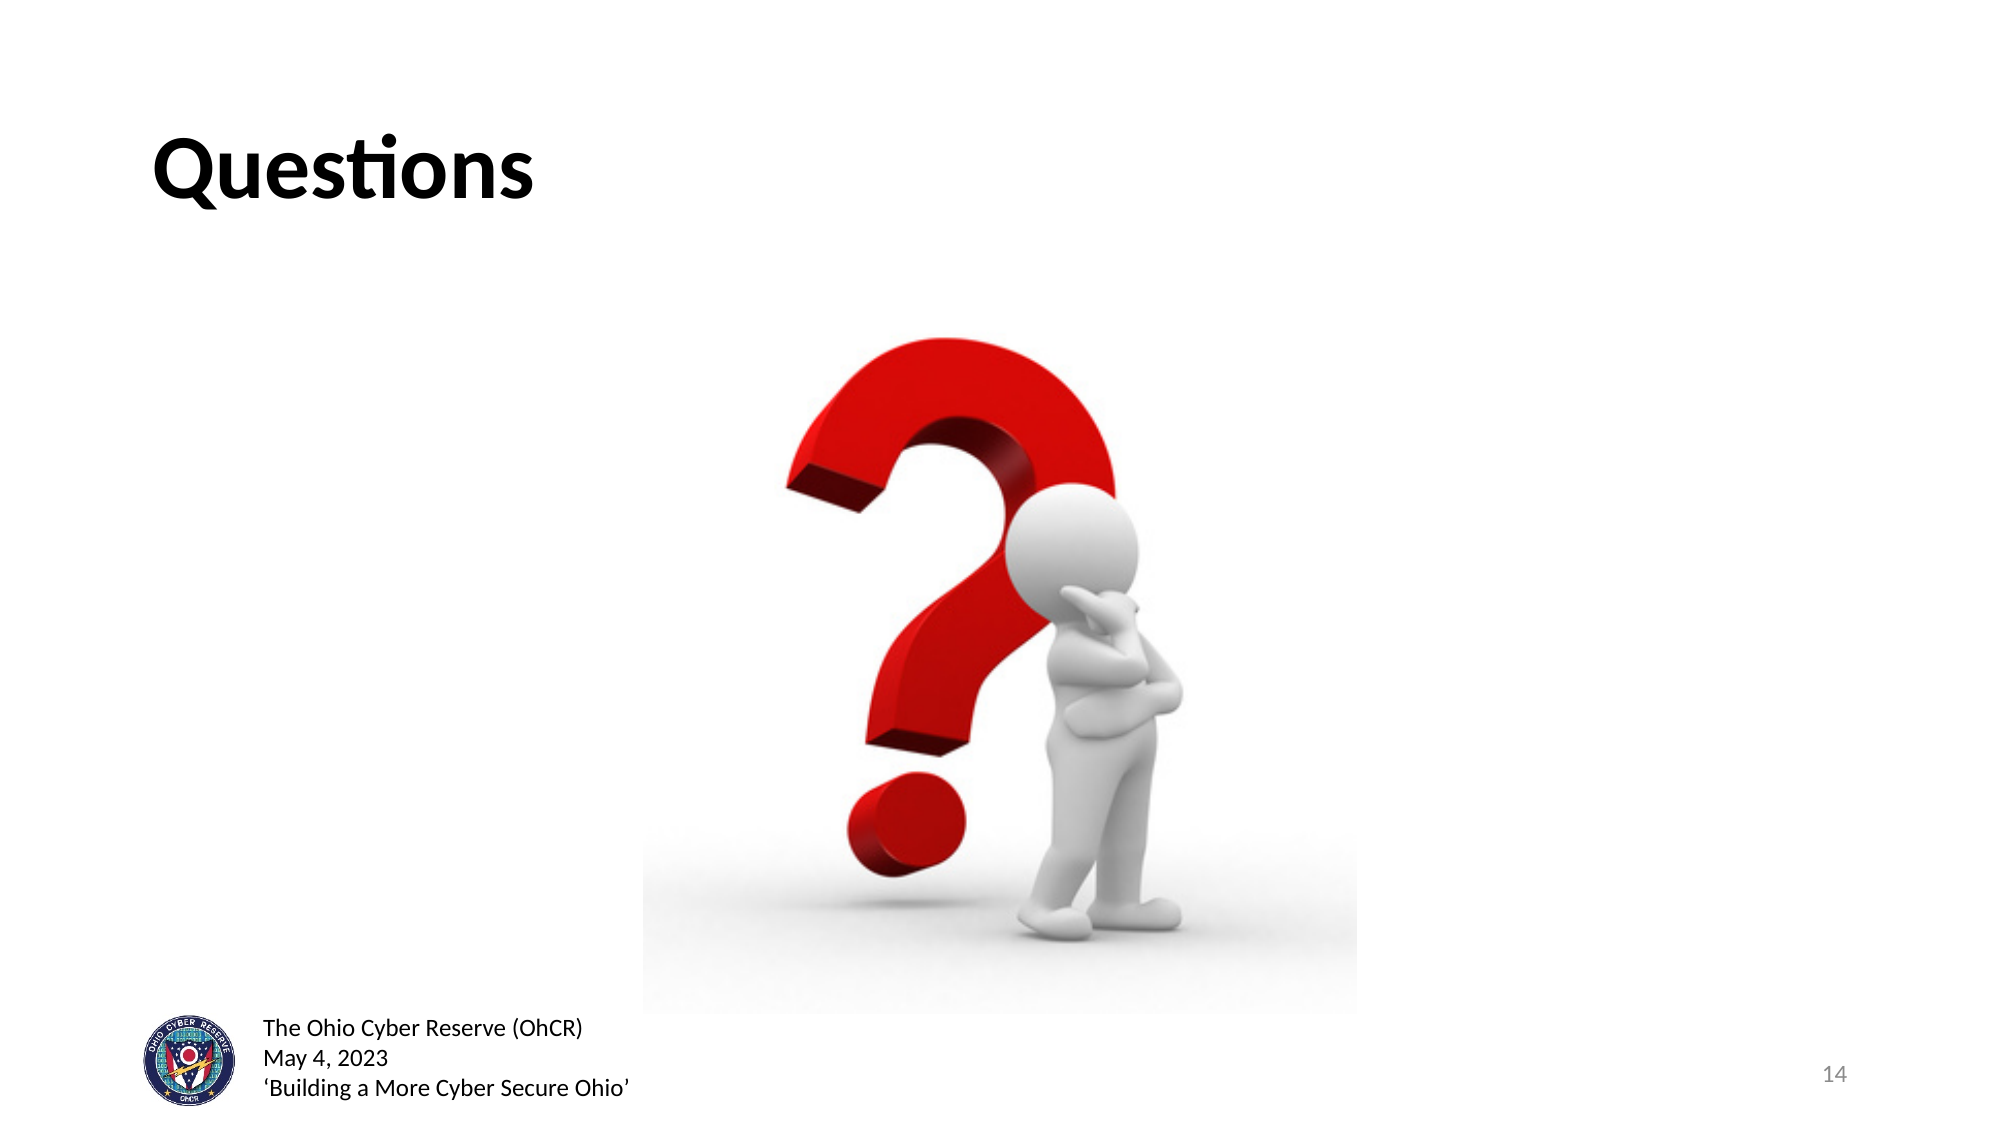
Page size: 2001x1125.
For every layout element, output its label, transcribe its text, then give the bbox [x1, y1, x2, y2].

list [643, 299, 1357, 1014]
slide_number 14 [1412, 1042, 1863, 1103]
title Questions [137, 59, 1745, 278]
text_box The Ohio Cyber Reserve (OhCR) May 4, 2023 ‘Building a More Cyber Secure Ohio’ [248, 1004, 648, 1109]
picture [140, 1013, 238, 1108]
